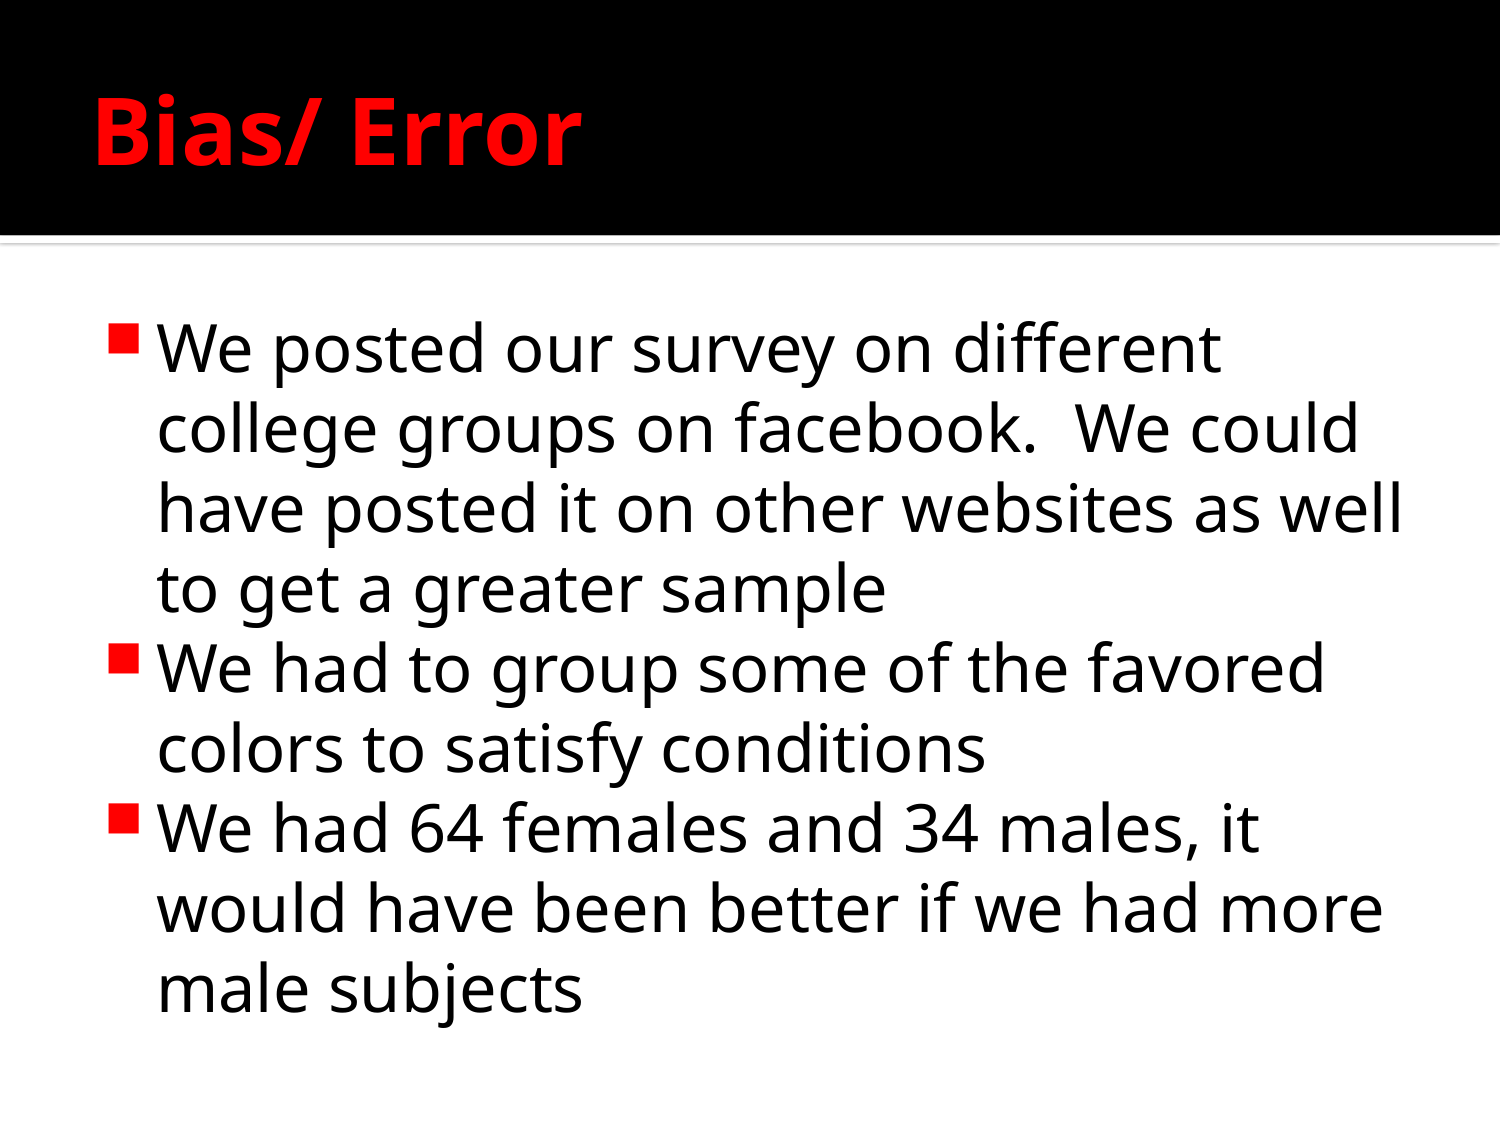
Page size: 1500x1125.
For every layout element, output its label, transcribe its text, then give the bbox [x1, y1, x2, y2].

title Bias/ Error [75, 25, 1425, 231]
list We posted our survey on different college groups on facebook. We could have posted it on other websites as well to get a greater sample We had to group some of the favored colors to satisfy conditions We had 64 females and 34 males, it would have been better if we had more male subjects [75, 291, 1425, 1050]
